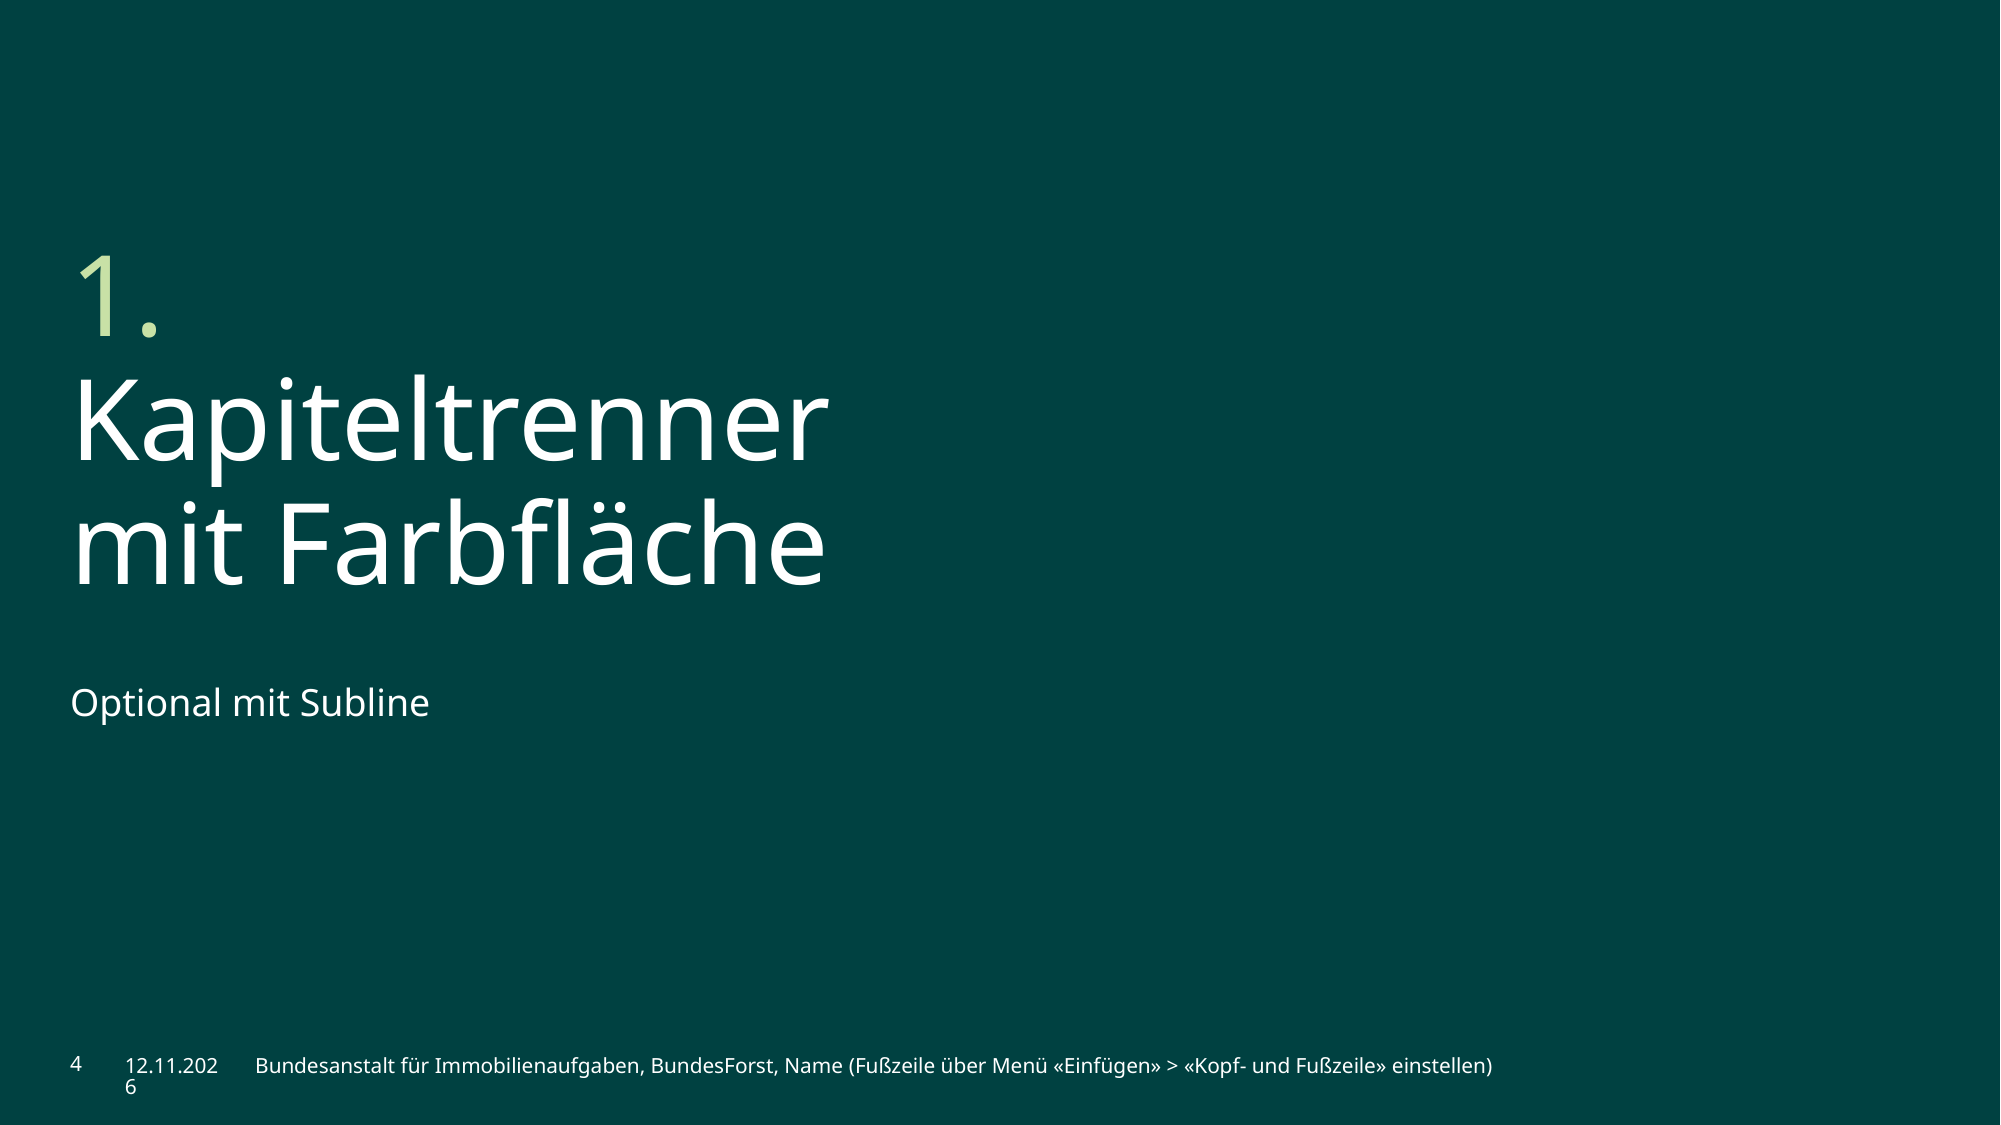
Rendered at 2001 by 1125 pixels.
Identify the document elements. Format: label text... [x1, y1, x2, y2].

footer Bundesanstalt für Immobilienaufgaben, BundesForst, Name (Fußzeile über Menü «Einfügen» > «Kopf- und Fußzeile» einstellen) [255, 1052, 1933, 1077]
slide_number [124, 1052, 226, 1077]
title 1. Kapiteltrenner mit Farbfläche [70, 125, 1730, 610]
slide_number 4 [70, 1052, 118, 1077]
subtitle Optional mit Subline [70, 674, 1730, 863]
